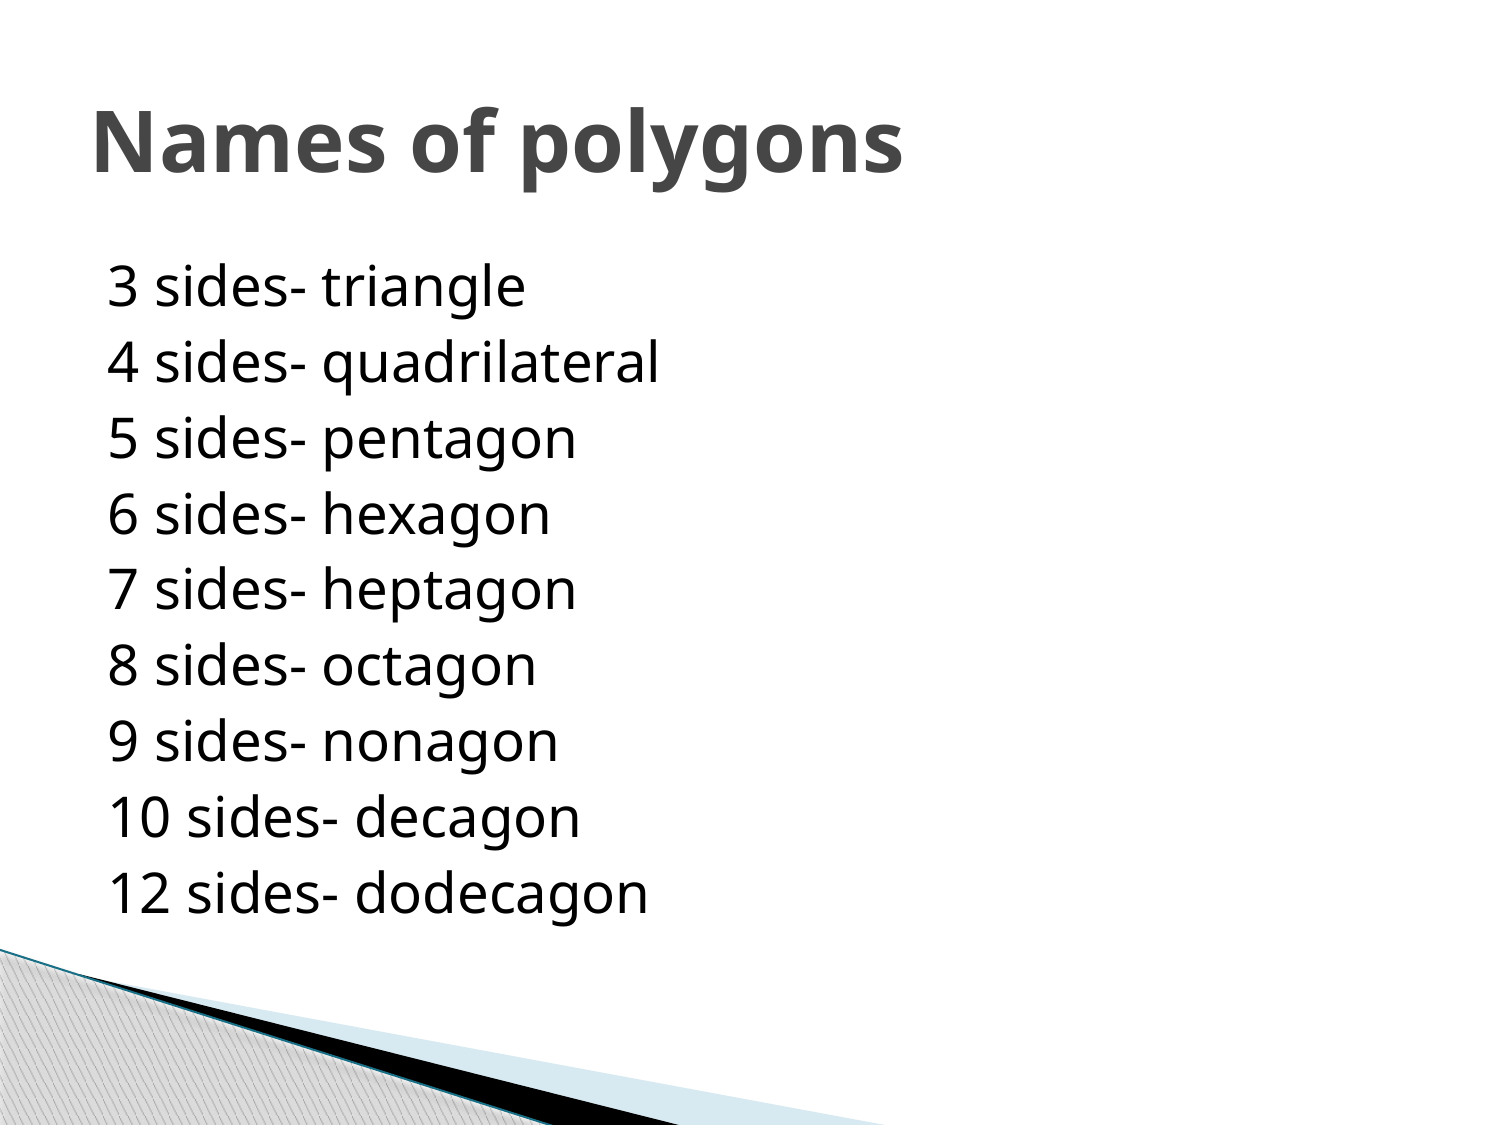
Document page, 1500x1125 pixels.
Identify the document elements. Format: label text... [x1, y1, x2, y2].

title Names of polygons [75, 45, 1425, 233]
list 3 sides- triangle 4 sides- quadrilateral 5 sides- pentagon 6 sides- hexagon 7 sides- heptagon 8 sides- octagon 9 sides- nonagon 10 sides- decagon 12 sides- dodecagon [75, 243, 1425, 986]
